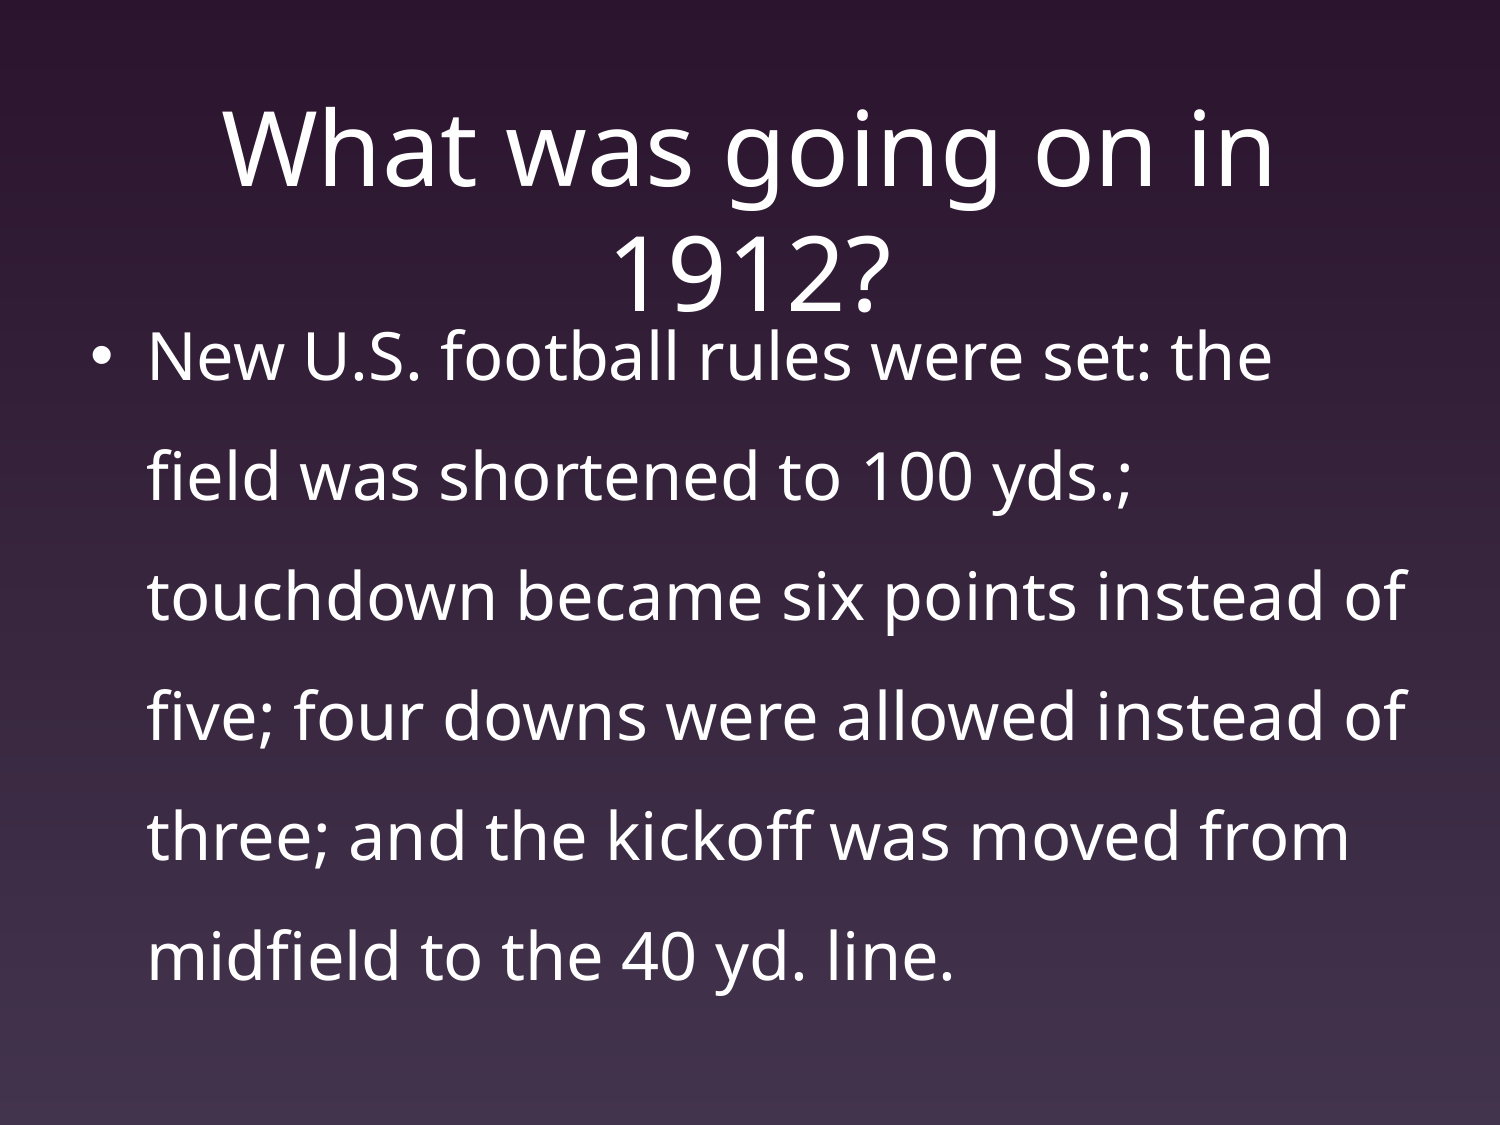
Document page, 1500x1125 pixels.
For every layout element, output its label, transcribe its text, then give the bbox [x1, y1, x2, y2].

list New U.S. football rules were set: the field was shortened to 100 yds.; touchdown became six points instead of five; four downs were allowed instead of three; and the kickoff was moved from midfield to the 40 yd. line. [75, 262, 1425, 1005]
title What was going on in 1912? [75, 75, 1425, 262]
